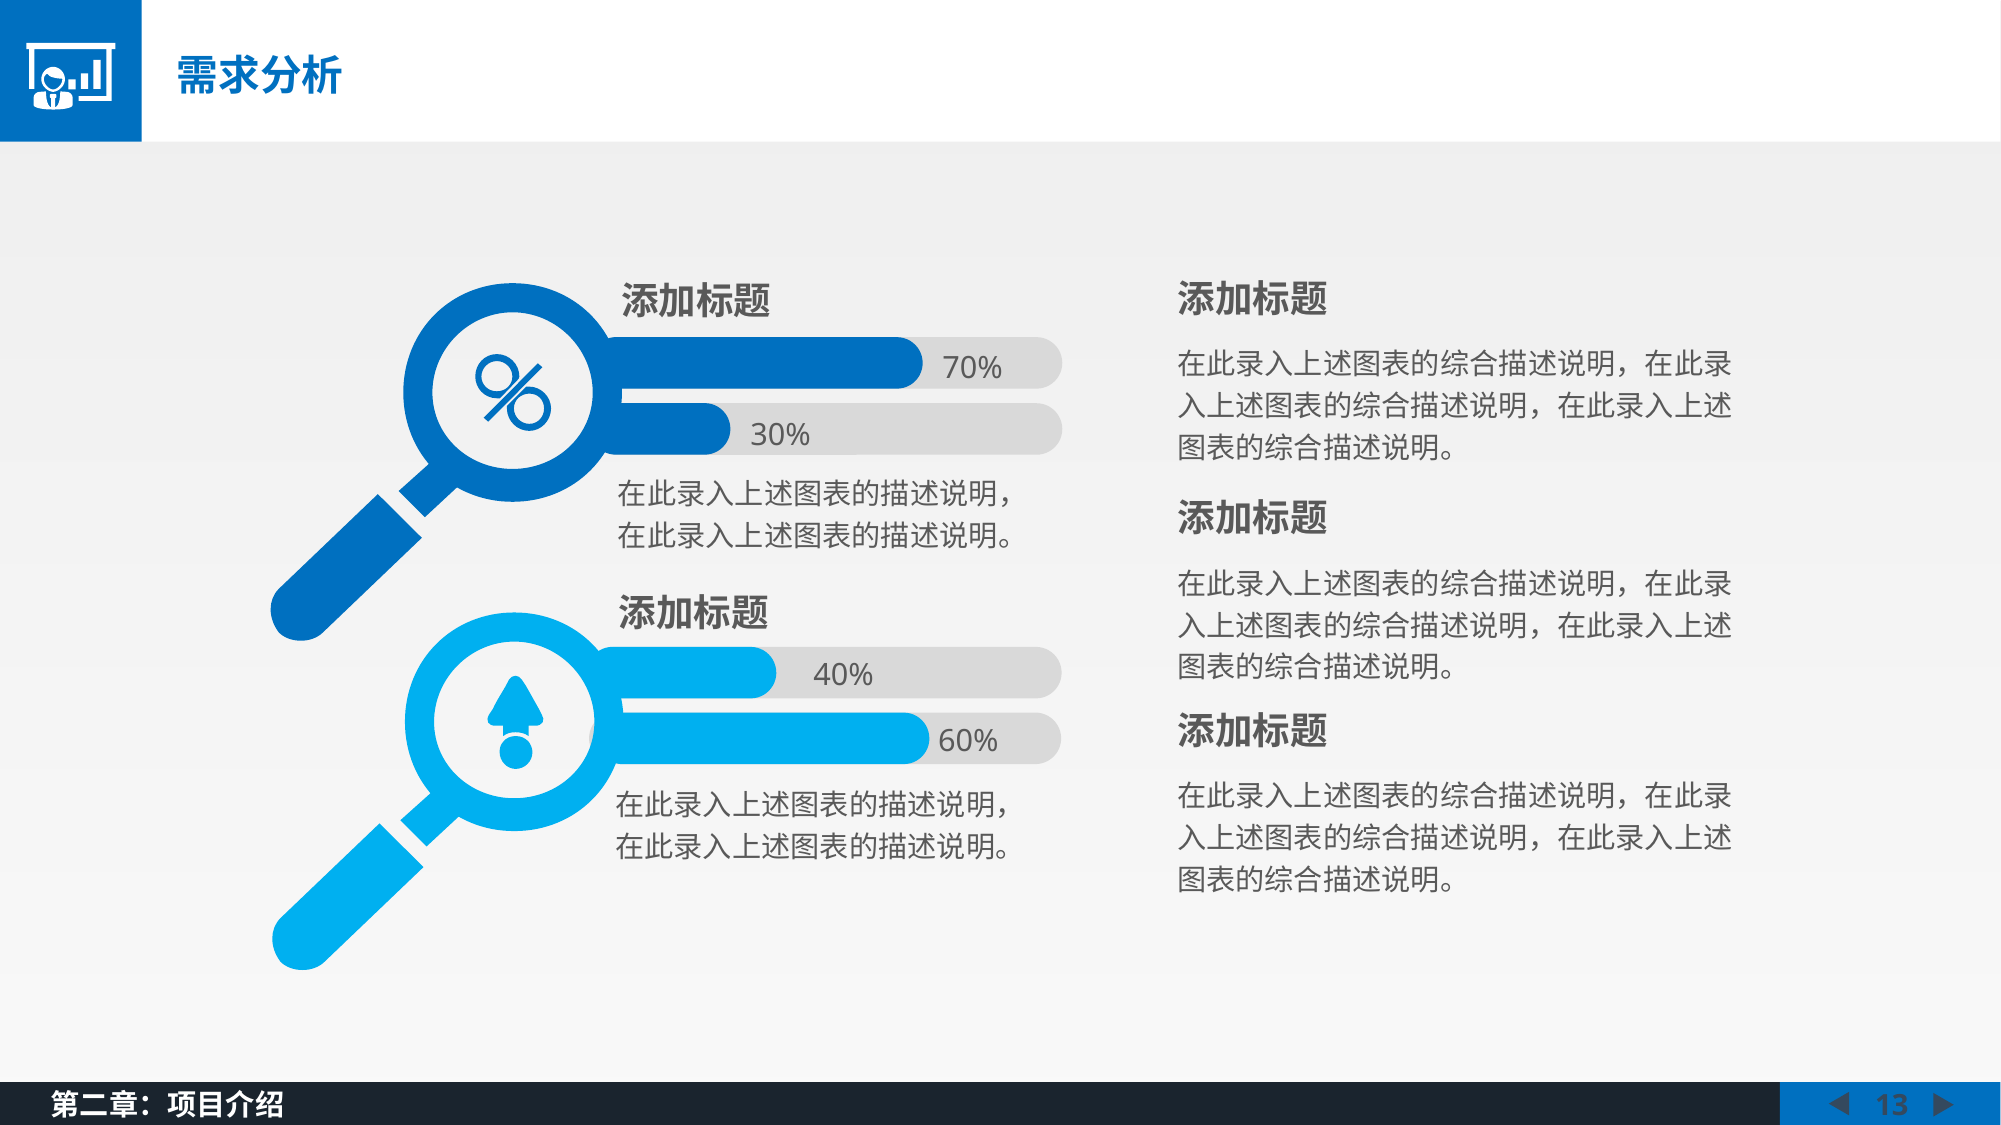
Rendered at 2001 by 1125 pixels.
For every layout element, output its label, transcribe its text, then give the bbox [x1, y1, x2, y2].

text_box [627, 332, 1063, 389]
text_box [33, 91, 73, 110]
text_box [267, 282, 623, 612]
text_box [628, 706, 1062, 765]
text_box 在此录入上述图表的描述说明，在此录入上述图表的描述说明。 [627, 461, 1065, 560]
text_box 在此录入上述图表的综合描述说明，在此录入上述图表的综合描述说明，在此录入上述图表的综合描述说明。 [1162, 763, 1757, 904]
text_box [0, 0, 144, 144]
text_box 添加标题 [1162, 699, 1344, 760]
text_box [26, 42, 116, 101]
text_box 在此录入上述图表的描述说明，在此录入上述图表的描述说明。 [628, 772, 1062, 871]
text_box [628, 640, 1062, 699]
text_box 在此录入上述图表的综合描述说明，在此录入上述图表的综合描述说明，在此录入上述图表的综合描述说明。 [1162, 550, 1757, 692]
text_box 在此录入上述图表的综合描述说明，在此录入上述图表的综合描述说明，在此录入上述图表的综合描述说明。 [1162, 330, 1757, 472]
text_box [627, 400, 1063, 456]
text_box 添加标题 [627, 581, 784, 638]
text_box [269, 612, 624, 973]
text_box 添加标题 [1162, 486, 1344, 547]
text_box [144, 0, 2001, 144]
text_box 第二章：项目介绍 [0, 1078, 339, 1125]
text_box 13 [1779, 1078, 2001, 1125]
text_box 添加标题 [606, 270, 787, 330]
text_box 需求分析 [161, 59, 859, 138]
text_box 添加标题 [1162, 267, 1344, 328]
text_box [339, 1080, 1778, 1125]
